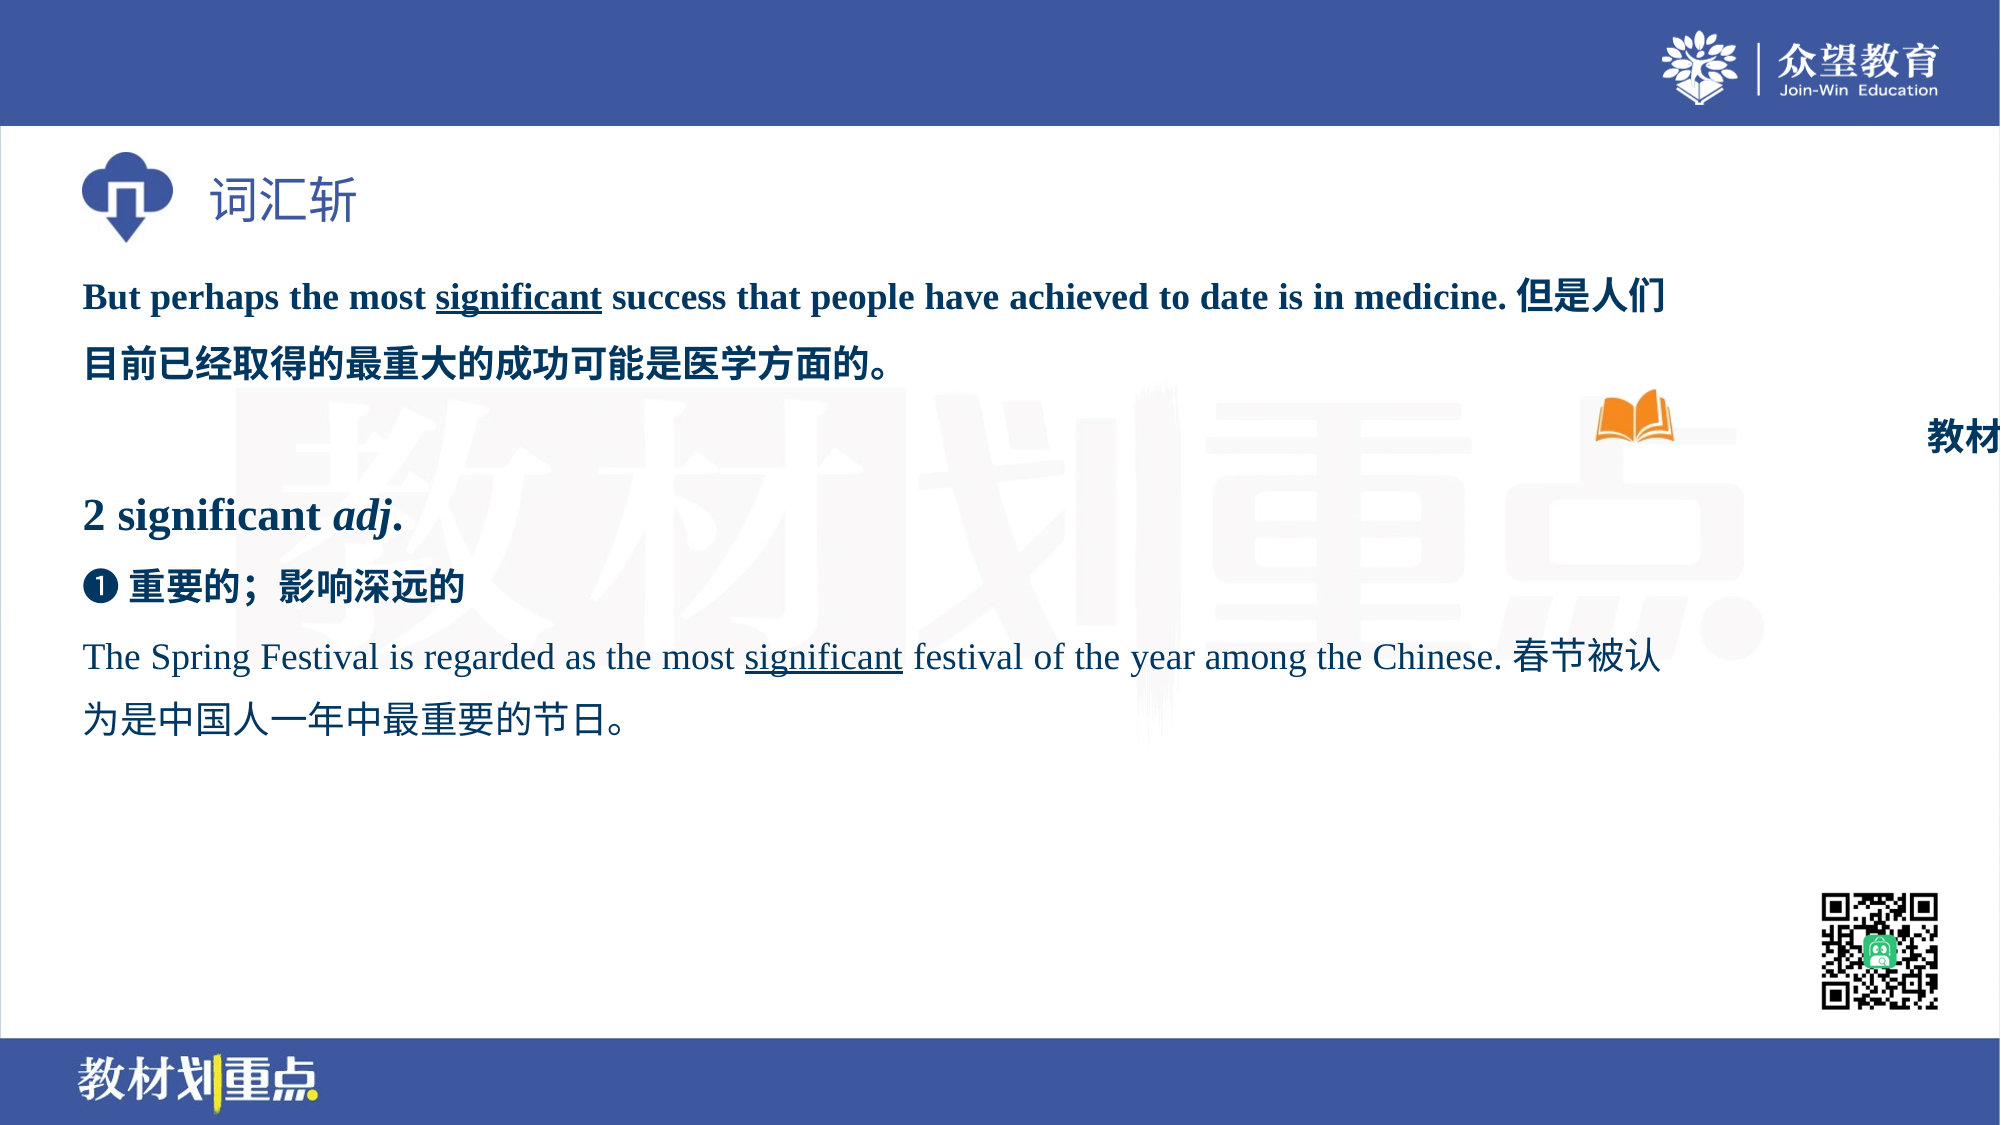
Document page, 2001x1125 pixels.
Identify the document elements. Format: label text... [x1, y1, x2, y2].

text_box ❶重要的；影响深远的 The Spring Festival is regarded as the most significant festival of the year among the Chinese.春节被认 为是中国人一年中最重要的节日。 [82, 539, 1817, 735]
picture [0, 0, 2000, 1125]
text_box But perhaps the most significant success that people have achieved to date is in medicine.但是人们 目前已经取得的最重大的成功可能是医学方面的。 教材P38 [82, 248, 1817, 451]
text_box 2 significant adj. [82, 457, 1817, 539]
